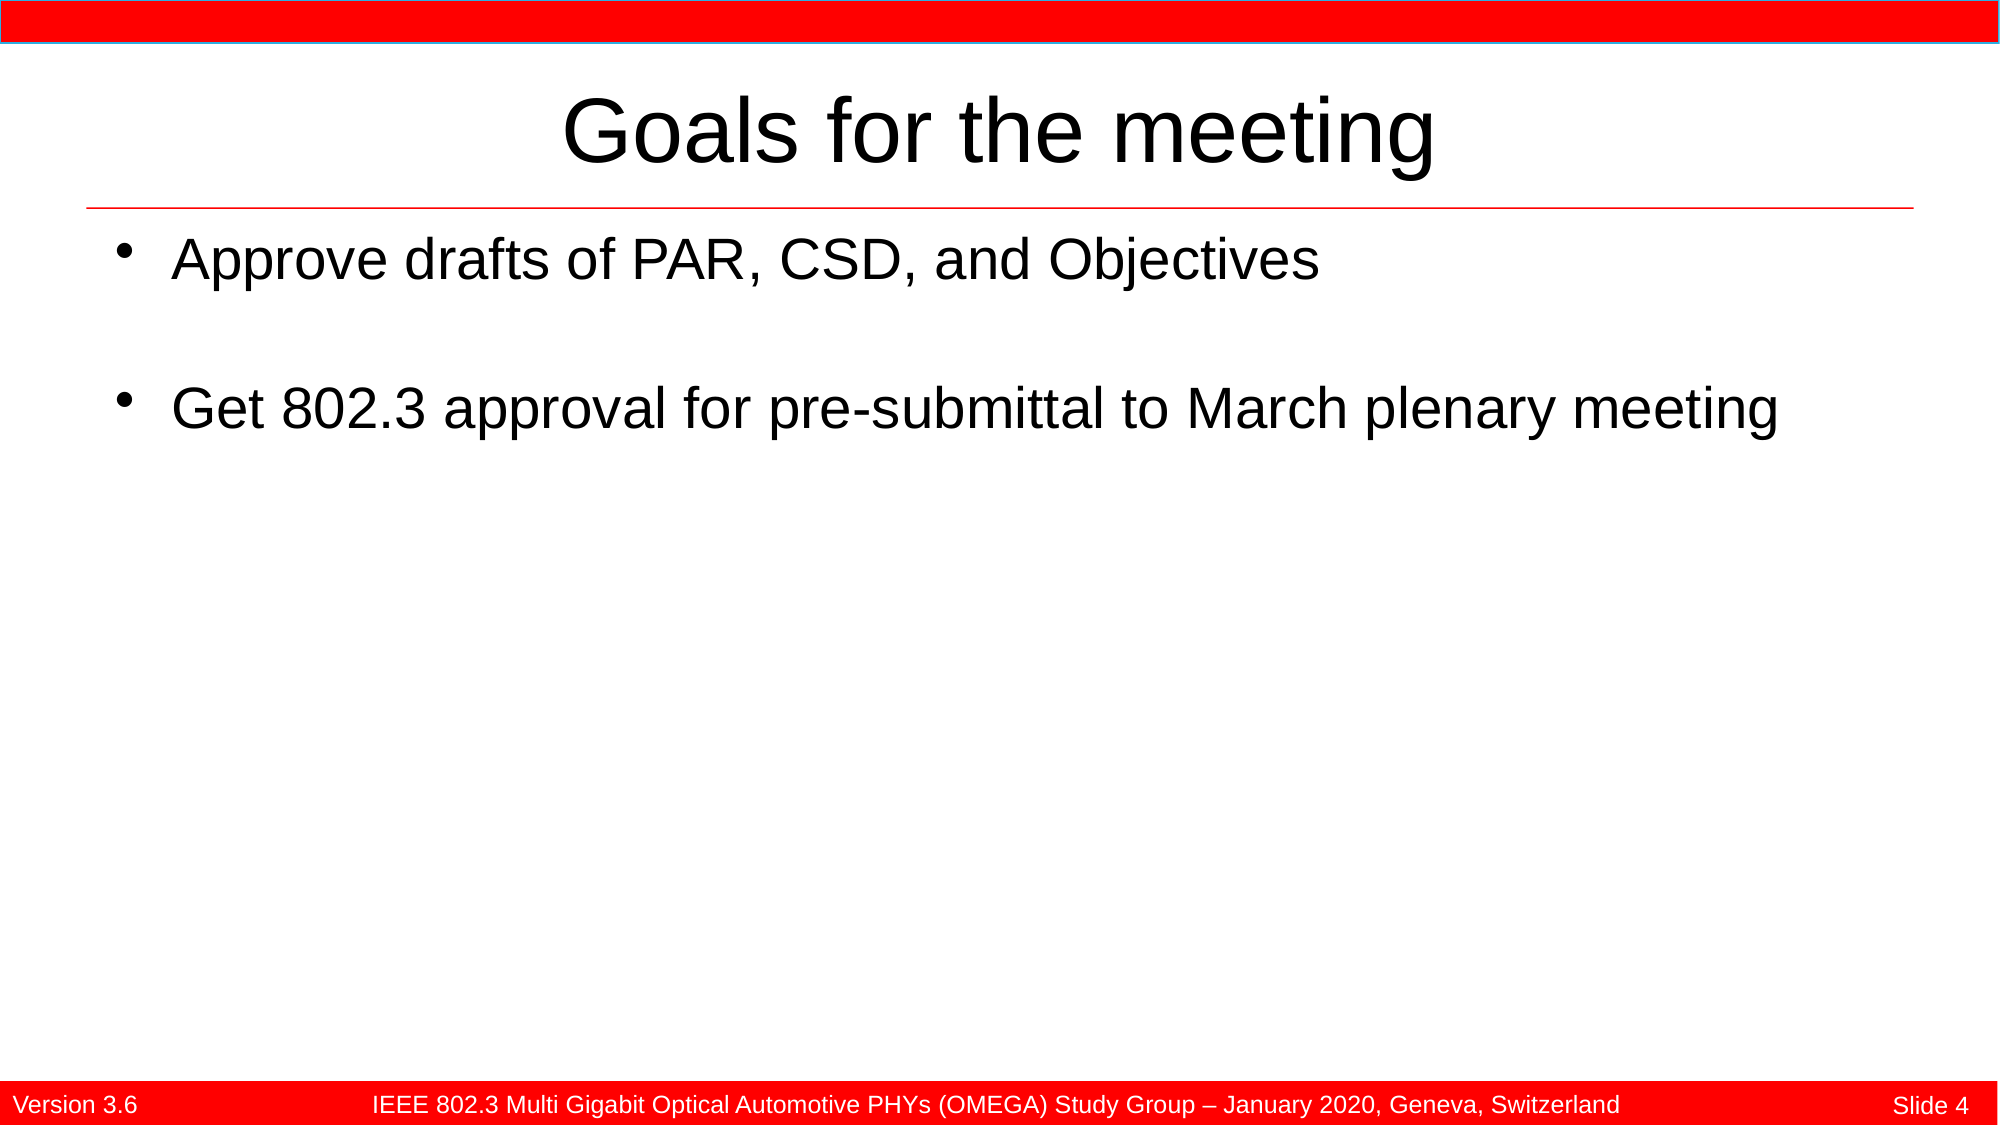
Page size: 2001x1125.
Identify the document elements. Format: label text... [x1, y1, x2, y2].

list Approve drafts of PAR, CSD, and Objectives Get 802.3 approval for pre-submittal to March plenary meeting [99, 221, 1901, 965]
title Goals for the meeting [99, 66, 1901, 197]
